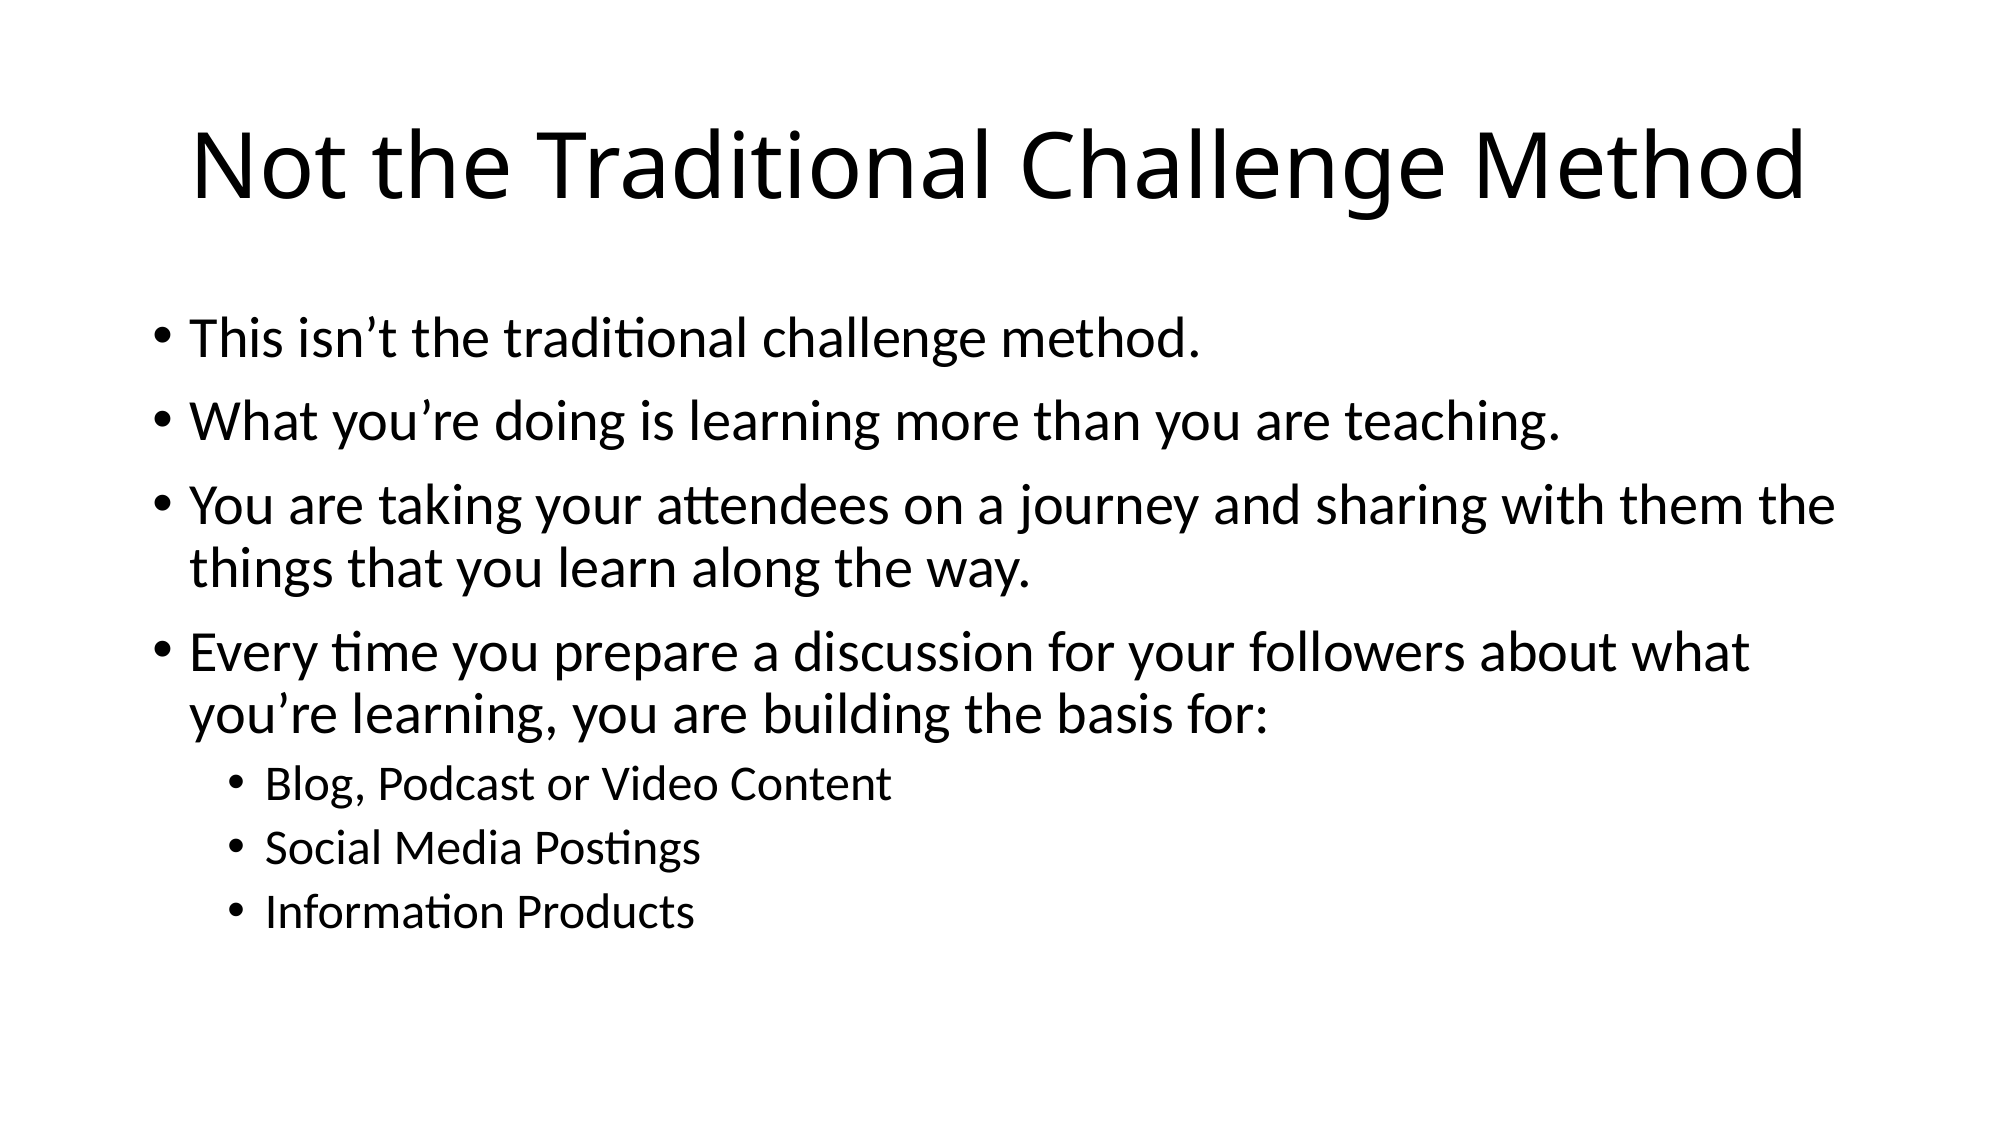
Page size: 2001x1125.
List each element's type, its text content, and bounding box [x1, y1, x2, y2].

list This isn’t the traditional challenge method. What you’re doing is learning more than you are teaching. You are taking your attendees on a journey and sharing with them the things that you learn along the way. Every time you prepare a discussion for your followers about what you’re learning, you are building the basis for: Blog, Podcast or Video Content Social Media Postings Information Products [137, 299, 1863, 1014]
title Not the Traditional Challenge Method [137, 59, 1863, 278]
